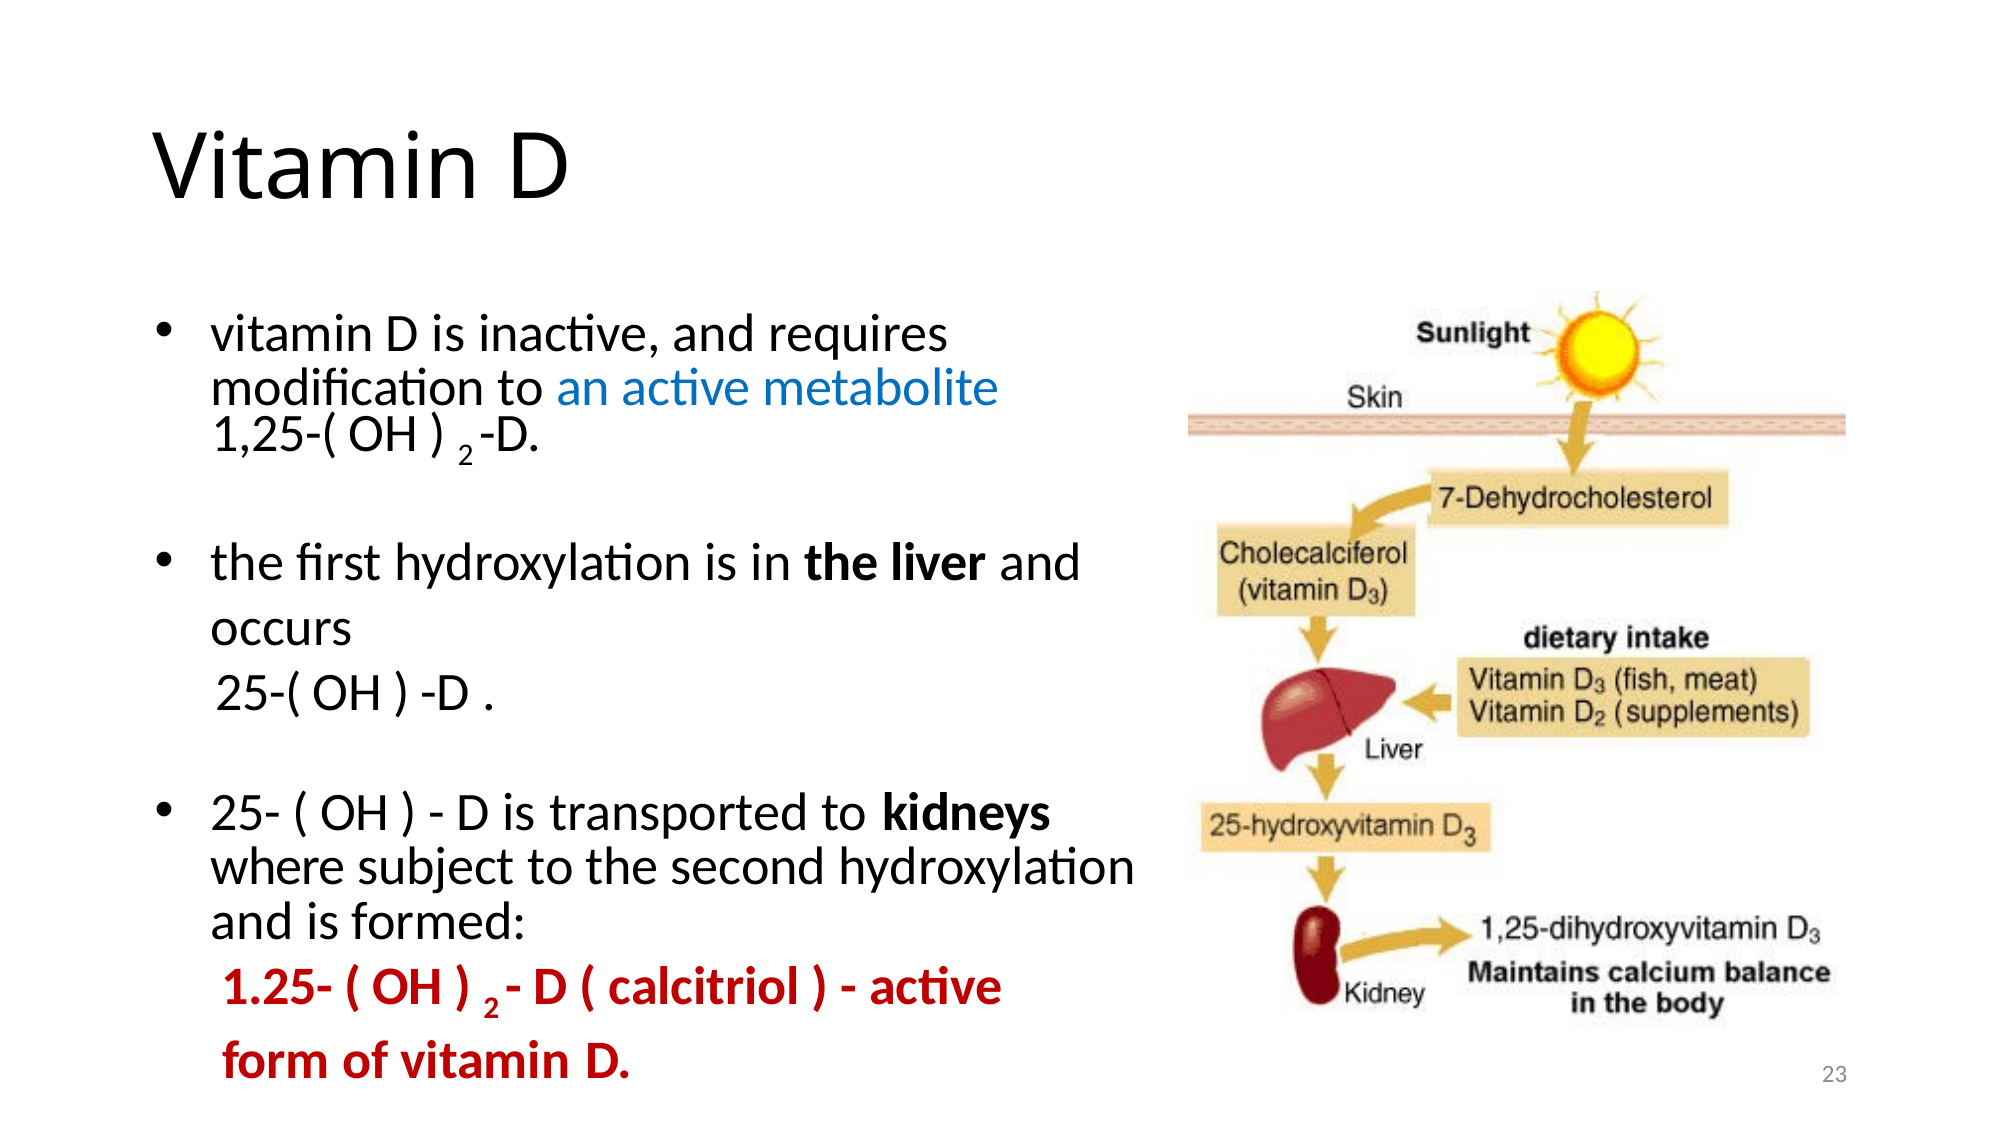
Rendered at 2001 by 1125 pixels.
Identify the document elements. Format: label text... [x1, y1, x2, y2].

text_box [1188, 291, 1846, 1029]
slide_number 23 [1412, 1042, 1863, 1103]
title Vitamin D [137, 59, 1863, 278]
list vitamin D is inactive, and requires modification to an active metabolite 1,25-( OH ) 2 -D. the first hydroxylation is in the liver and occurs 25-( OH ) -D . 25- ( OH ) - D is transported to kidneys where subject to the second hydroxylation and is formed: 1.25- ( OH ) 2 - D ( calcitriol ) - active form of vitamin D. [137, 299, 1188, 1014]
